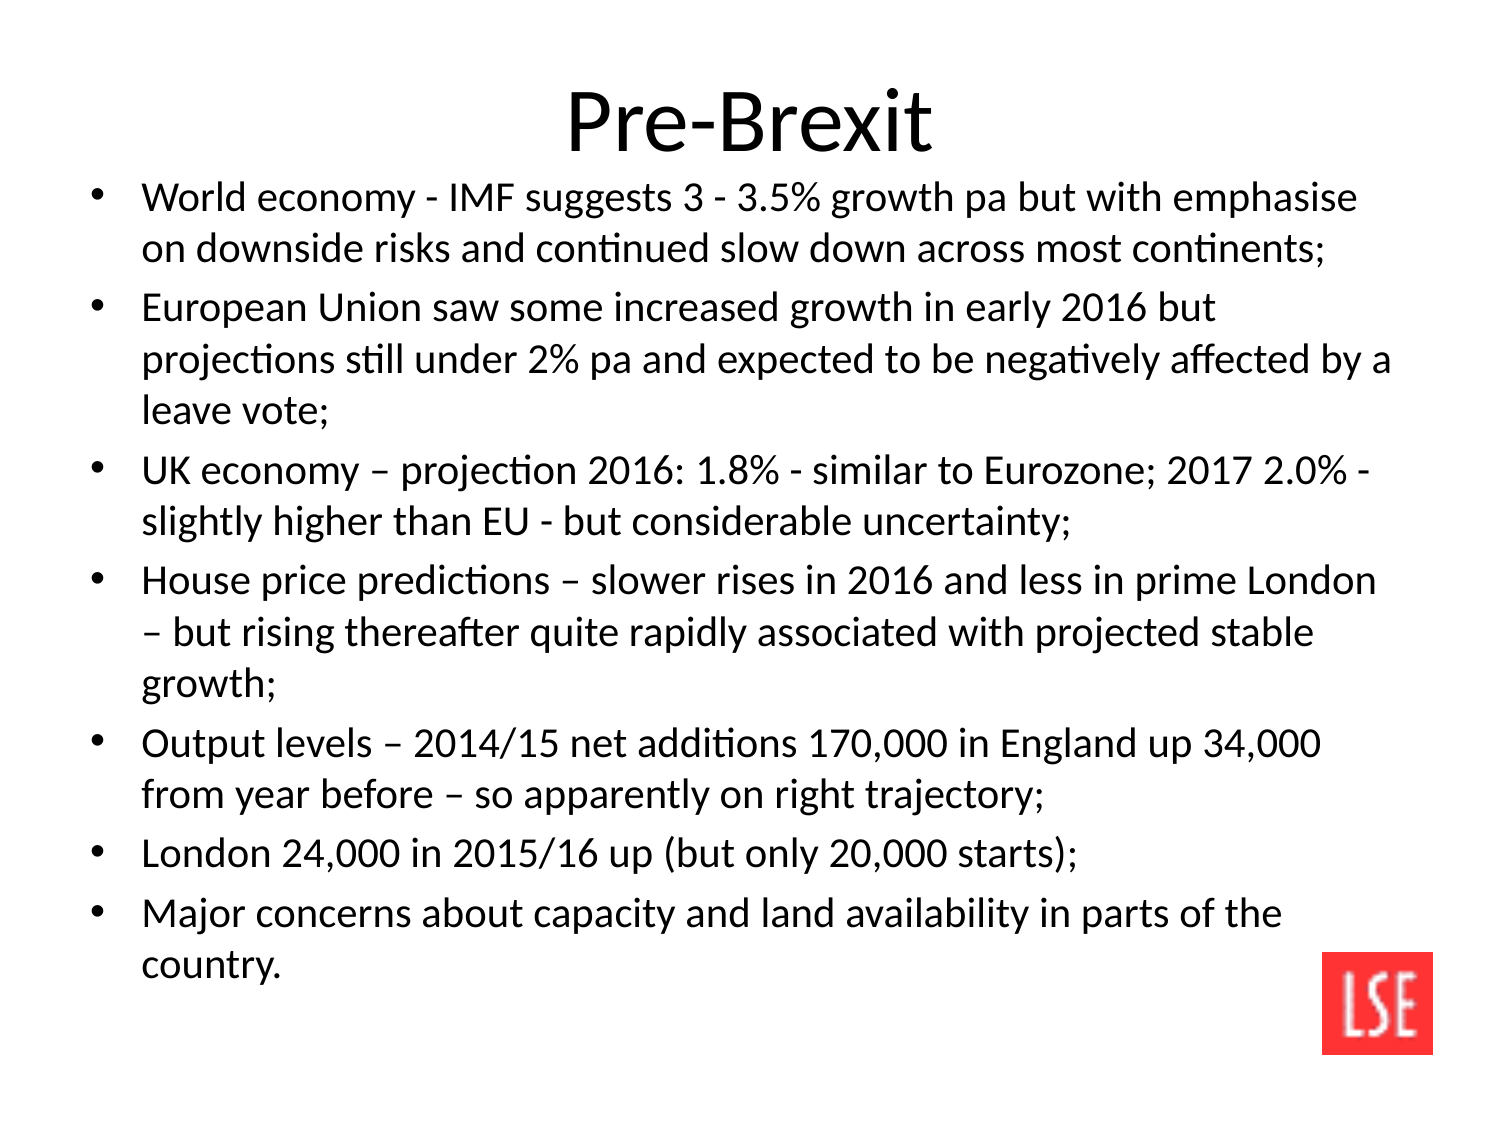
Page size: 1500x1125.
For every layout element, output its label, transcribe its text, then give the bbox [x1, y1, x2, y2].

picture [1322, 951, 1433, 1055]
title Pre-Brexit [75, 45, 1425, 160]
list World economy - IMF suggests 3 - 3.5% growth pa but with emphasise on downside risks and continued slow down across most continents; European Union saw some increased growth in early 2016 but projections still under 2% pa and expected to be negatively affected by a leave vote; UK economy – projection 2016: 1.8% - similar to Eurozone; 2017 2.0% -slightly higher than EU - but considerable uncertainty; House price predictions – slower rises in 2016 and less in prime London – but rising thereafter quite rapidly associated with projected stable growth; Output levels – 2014/15 net additions 170,000 in England up 34,000 from year before – so apparently on right trajectory; London 24,000 in 2015/16 up (but only 20,000 starts); Major concerns about capacity and land availability in parts of the country. [75, 160, 1425, 1005]
